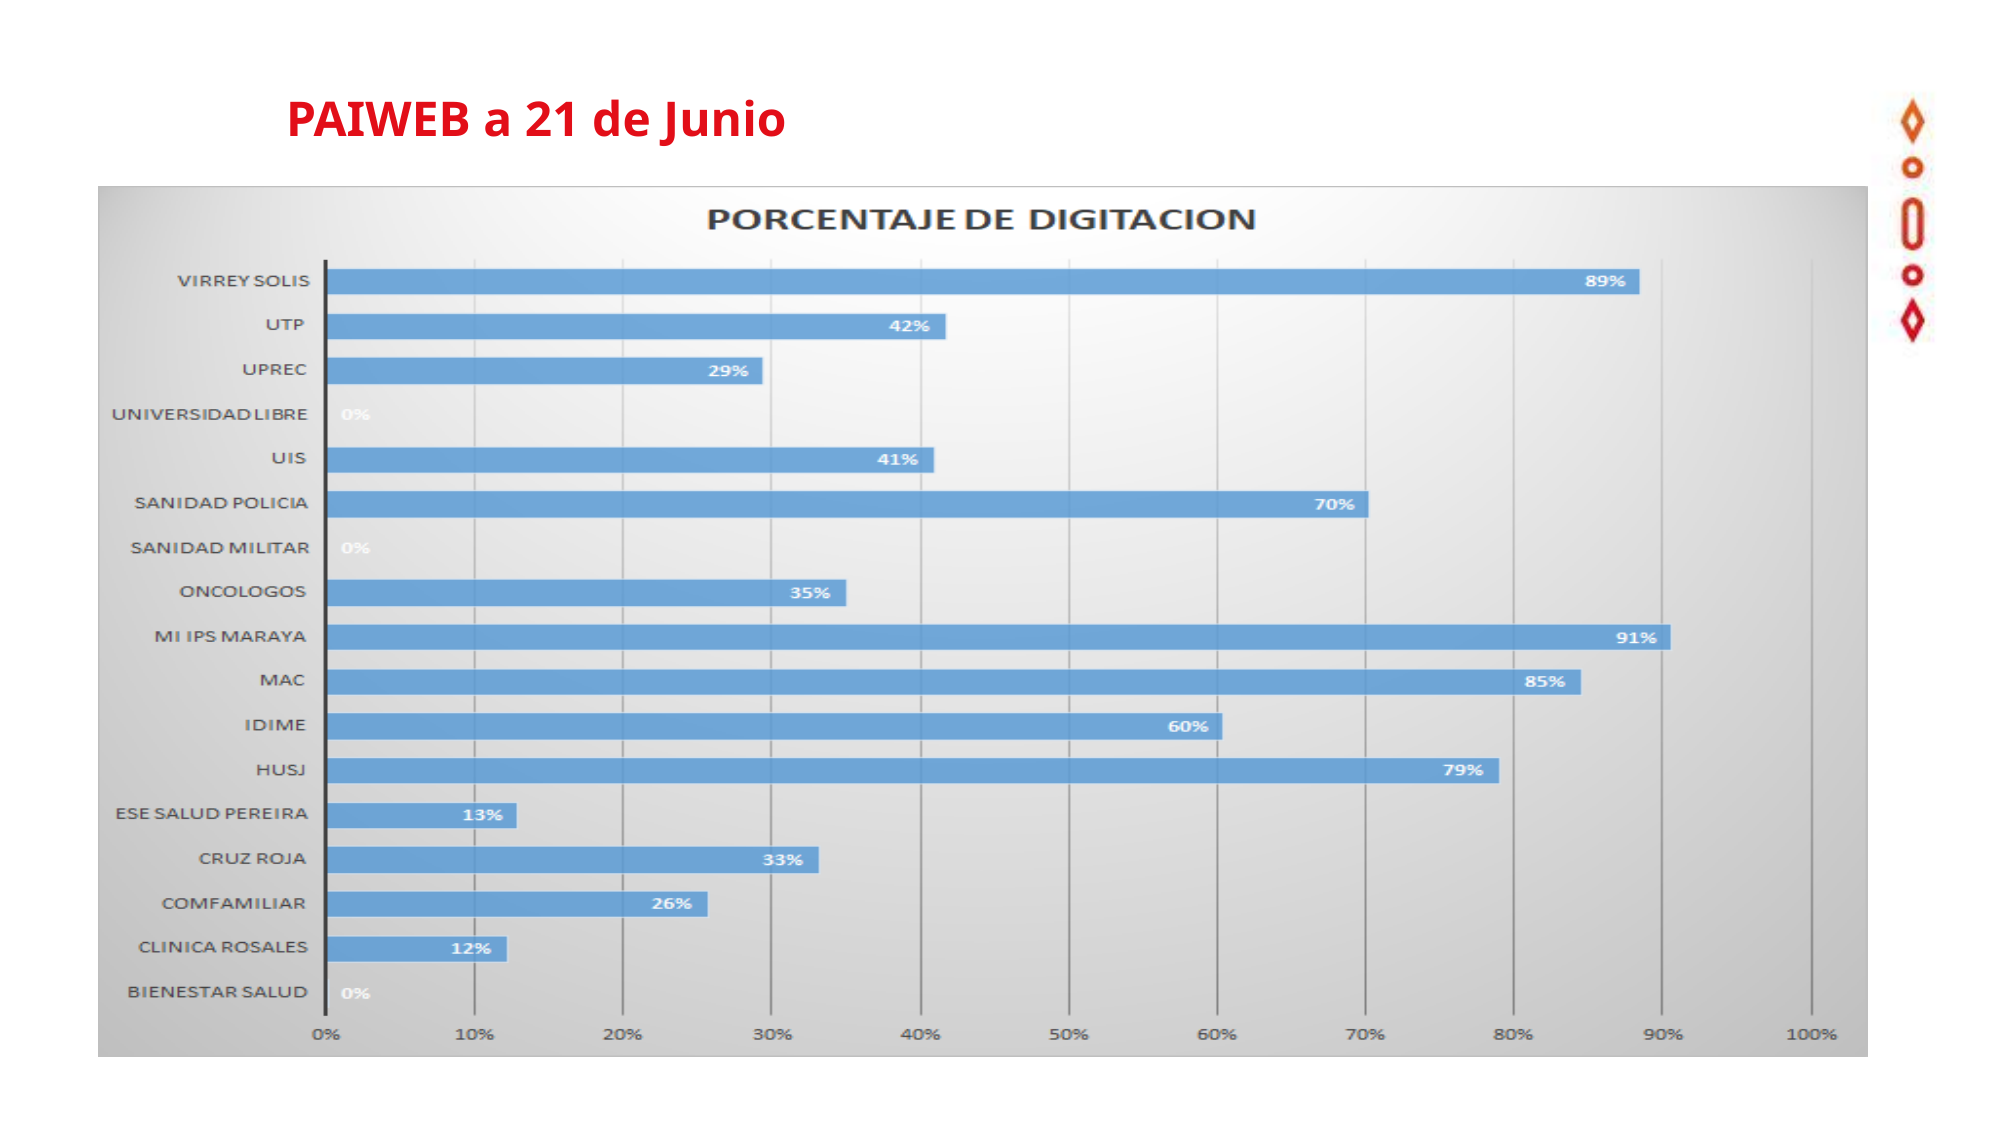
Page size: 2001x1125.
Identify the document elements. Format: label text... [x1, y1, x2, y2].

picture [0, 0, 2001, 1125]
text_box PAIWEB a 21 de Junio [270, 73, 1106, 161]
